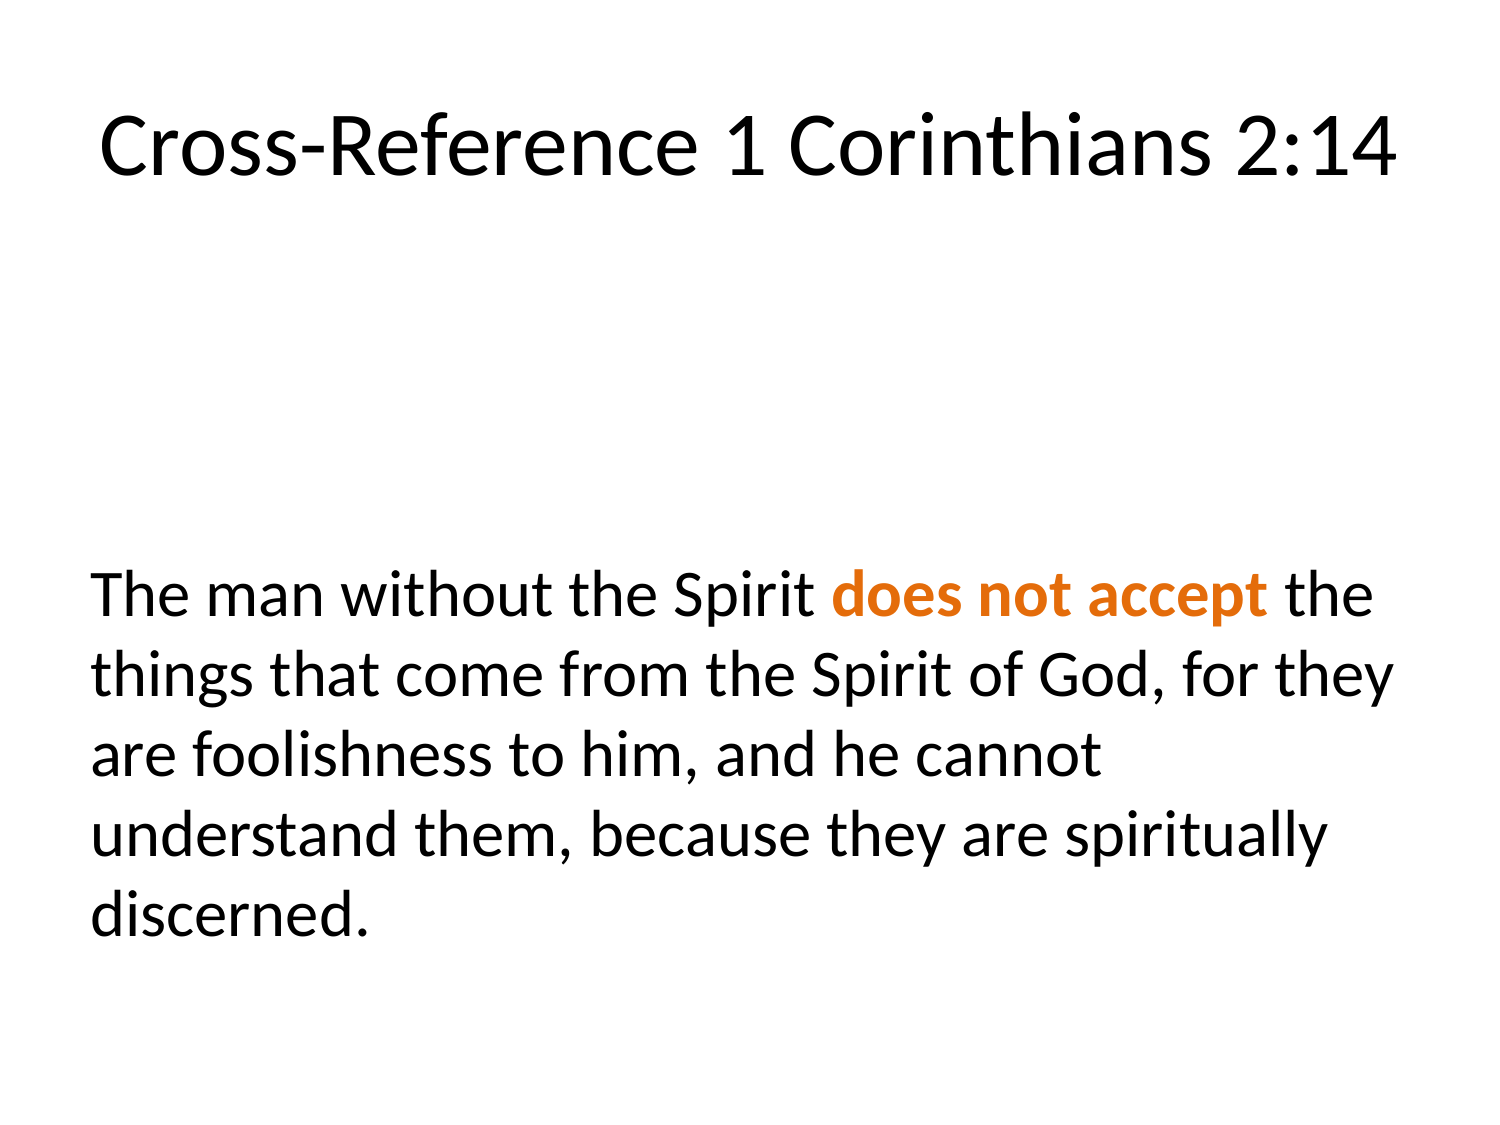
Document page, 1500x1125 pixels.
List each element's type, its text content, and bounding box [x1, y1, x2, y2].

list The man without the Spirit does not accept the things that come from the Spirit of God, for they are foolishness to him, and he cannot understand them, because they are spiritually discerned. [75, 262, 1425, 1005]
title Cross-Reference 1 Corinthians 2:14 [75, 45, 1425, 233]
